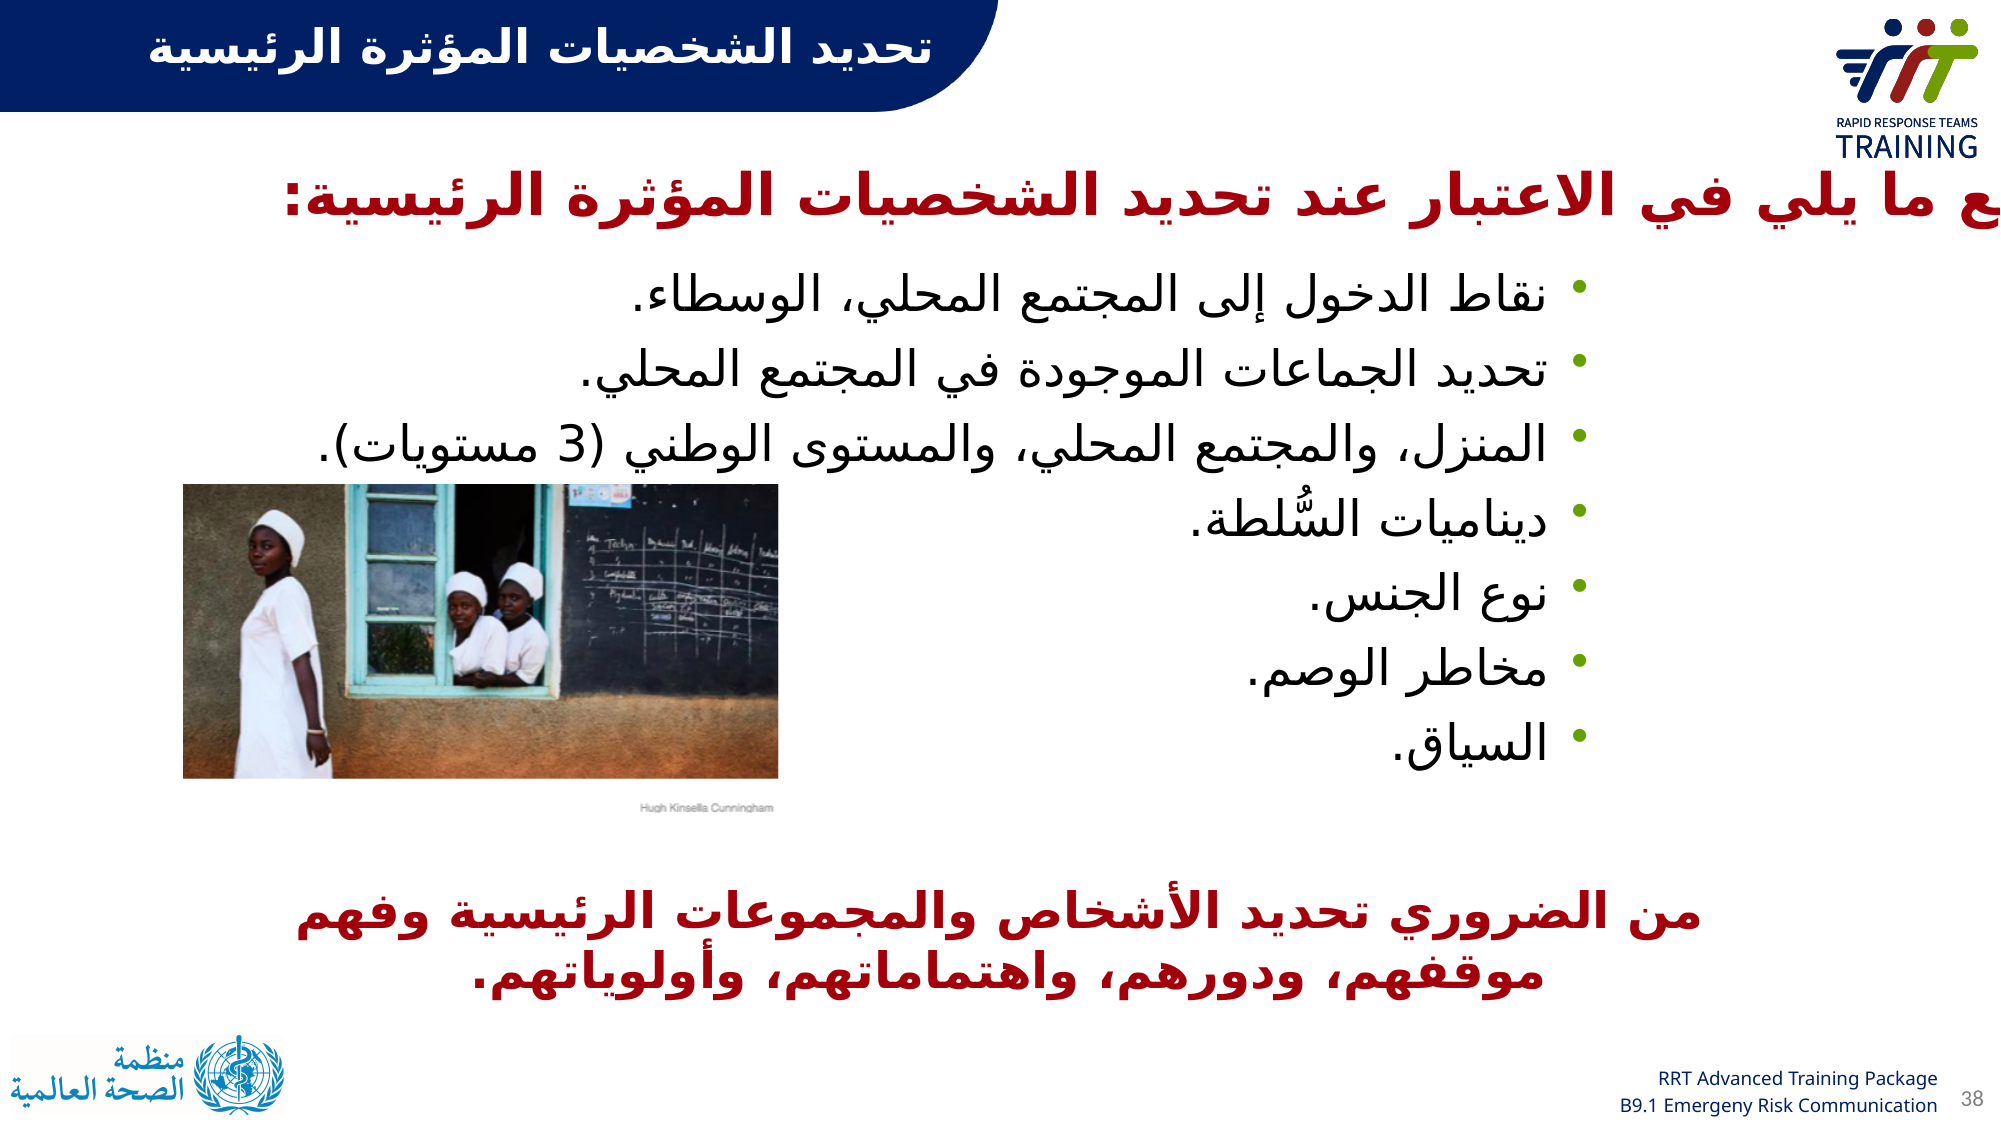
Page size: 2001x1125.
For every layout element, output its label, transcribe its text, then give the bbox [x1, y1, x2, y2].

text_box ضع ما يلي في الاعتبار عند تحديد الشخصيات المؤثرة الرئيسية: [274, 158, 2000, 236]
text_box تحديد الشخصيات المؤثرة الرئيسية [22, 15, 943, 82]
picture [0, 0, 999, 112]
text_box من الضروري تحديد الأشخاص والمجموعات الرئيسية وفهم موقفهم، ودورهم، واهتماماتهم، وأولوياتهم. [257, 871, 1743, 1007]
picture [241, 1050, 247, 1059]
picture [11, 1035, 284, 1115]
picture [1835, 19, 1978, 158]
list نقاط الدخول إلى المجتمع المحلي، الوسطاء. تحديد الجماعات الموجودة في المجتمع المحلي. المنزل، والمجتمع المحلي، والمستوى الوطني (3 مستويات). ديناميات السُّلطة. نوع الجنس. مخاطر الوصم. السياق. [247, 260, 1597, 796]
picture [183, 484, 783, 818]
